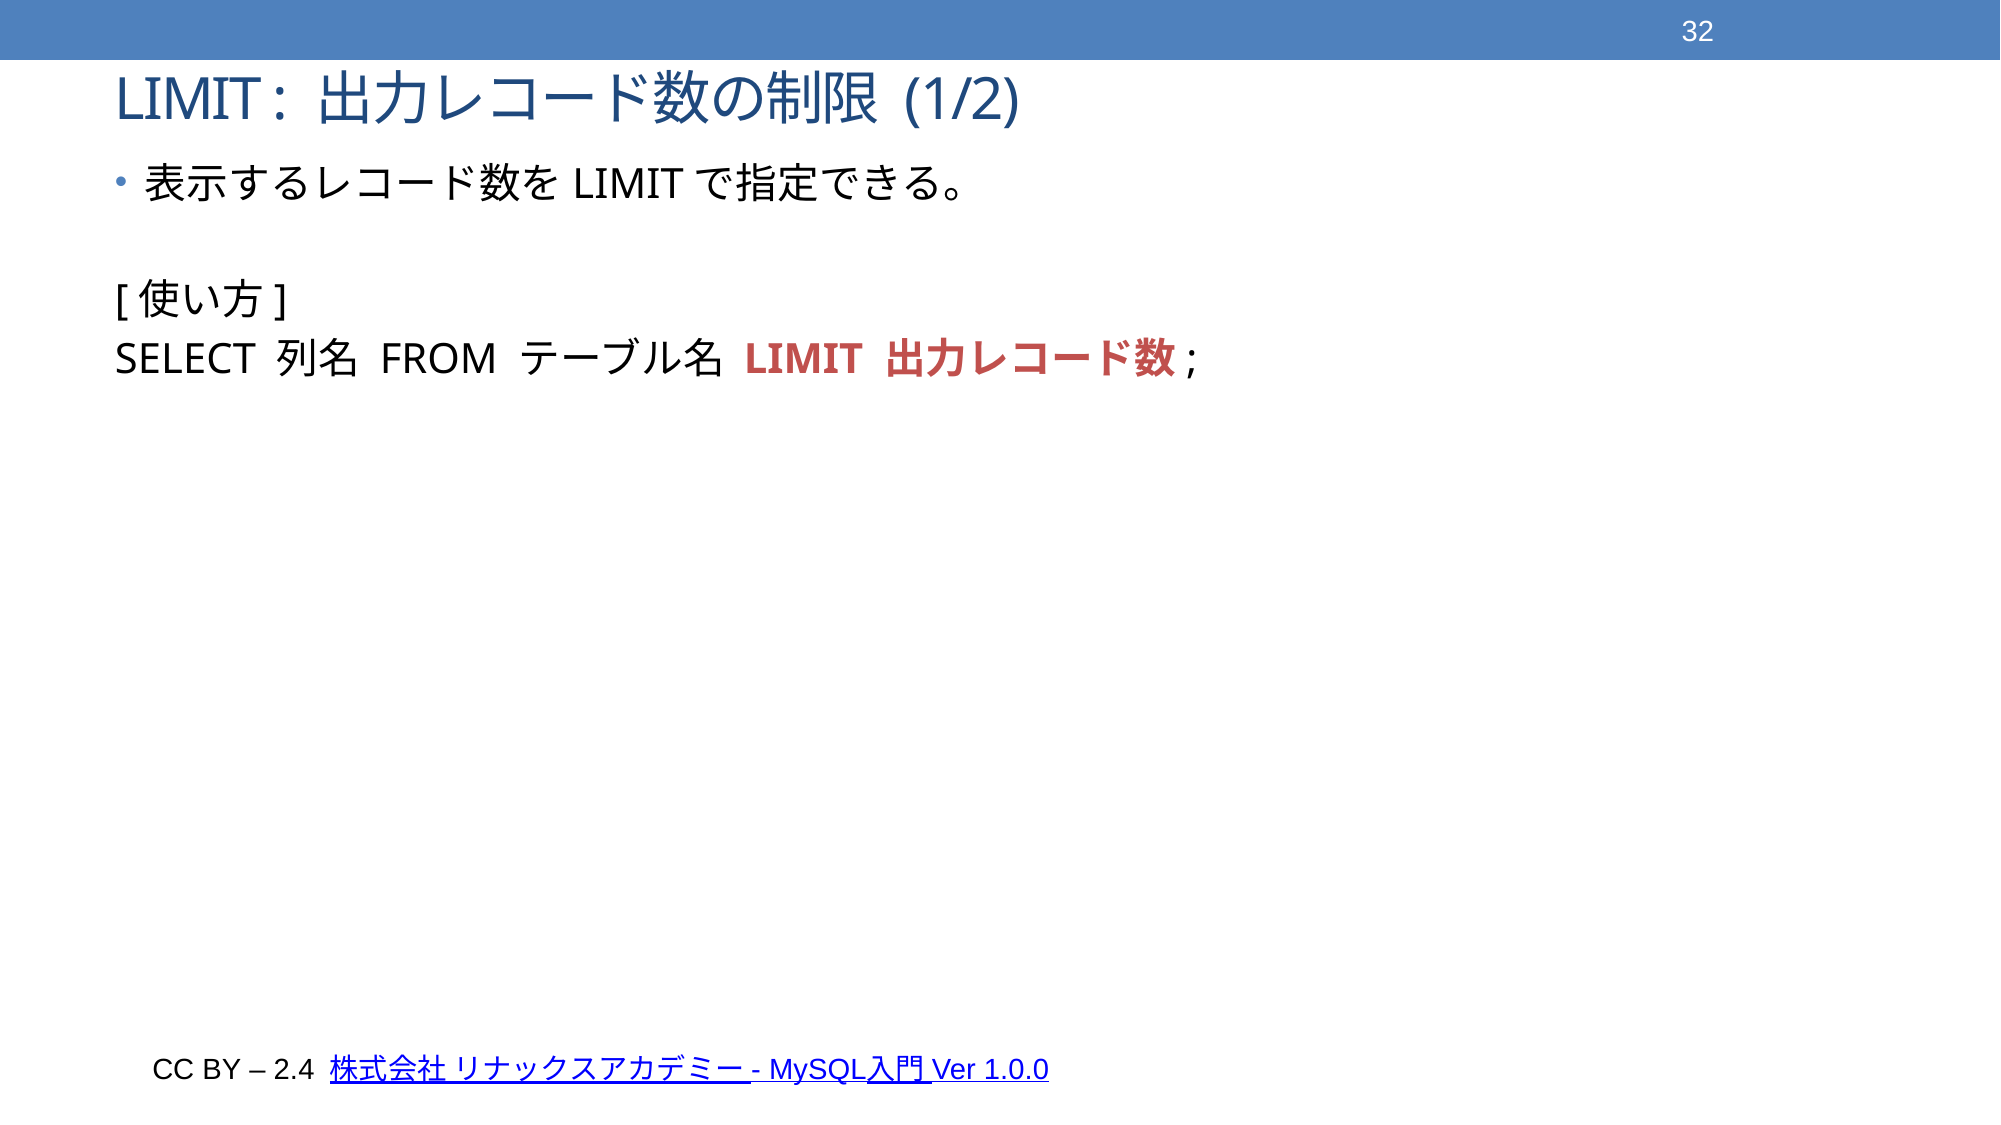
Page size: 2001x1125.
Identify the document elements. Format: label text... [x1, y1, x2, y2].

text_box CC BY – 2.4 株式会社 リナックスアカデミー - MySQL入門 Ver 1.0.0 [137, 1042, 1087, 1100]
slide_number 32 [1666, 3, 1900, 57]
title LIMIT : 出力レコード数の制限 (1/2) [99, 59, 1900, 133]
list 表示するレコード数をLIMITで指定できる。 [使い方] SELECT 列名 FROM テーブル名 LIMIT 出力レコード数; [99, 149, 1900, 1063]
